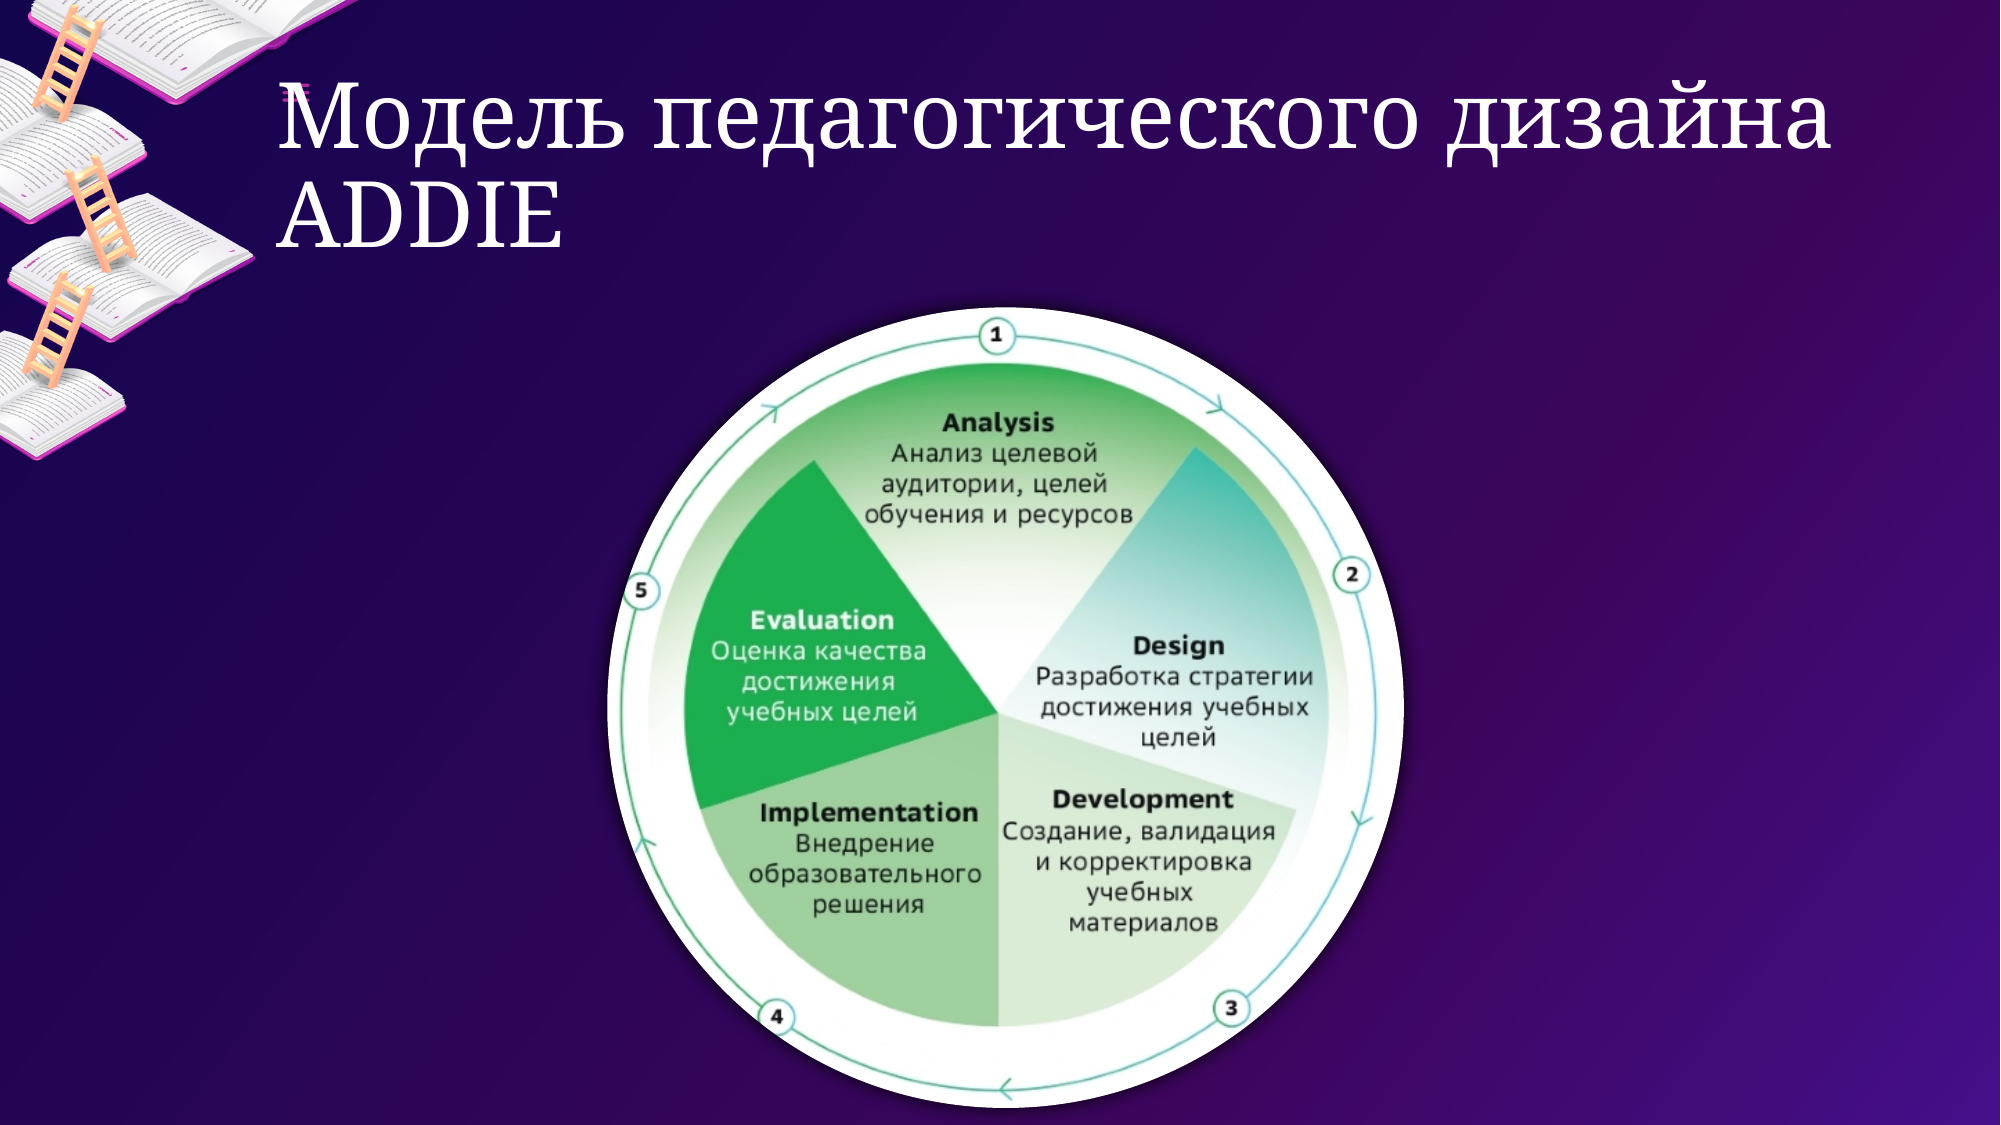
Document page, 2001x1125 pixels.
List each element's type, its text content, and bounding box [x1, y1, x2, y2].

title Модель педагогического дизайна ADDIE [261, 59, 1863, 278]
picture [0, 0, 2000, 1125]
